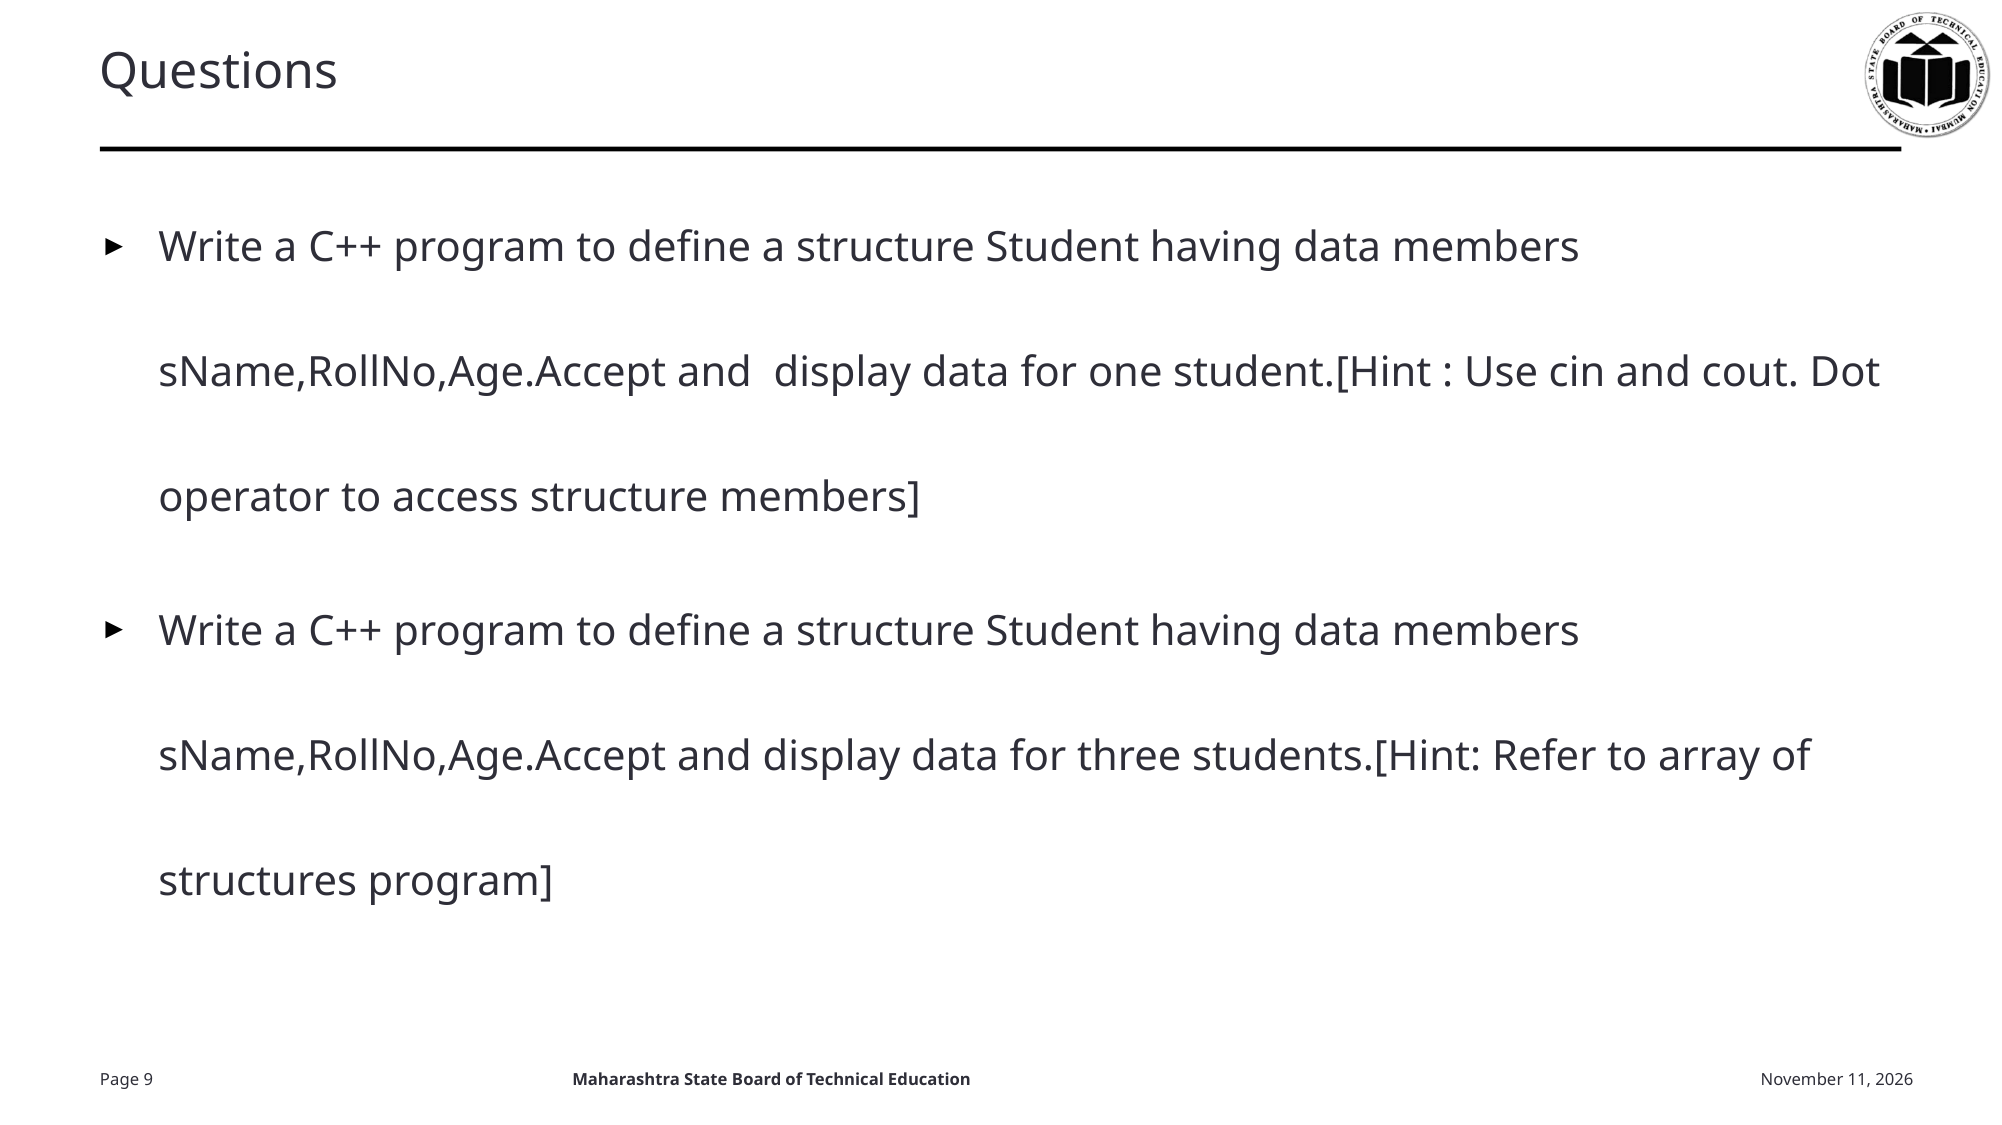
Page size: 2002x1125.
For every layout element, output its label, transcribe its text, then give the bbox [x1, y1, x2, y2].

list Write a C++ program to define a structure Student having data members sName,RollNo,Age.Accept and display data for one student.[Hint : Use cin and cout. Dot operator to access structure members] Write a C++ program to define a structure Student having data members sName,RollNo,Age.Accept and display data for three students.[Hint: Refer to array of structures program] [99, 145, 1901, 1036]
title Questions [99, 48, 1901, 145]
picture [1852, 0, 2001, 149]
